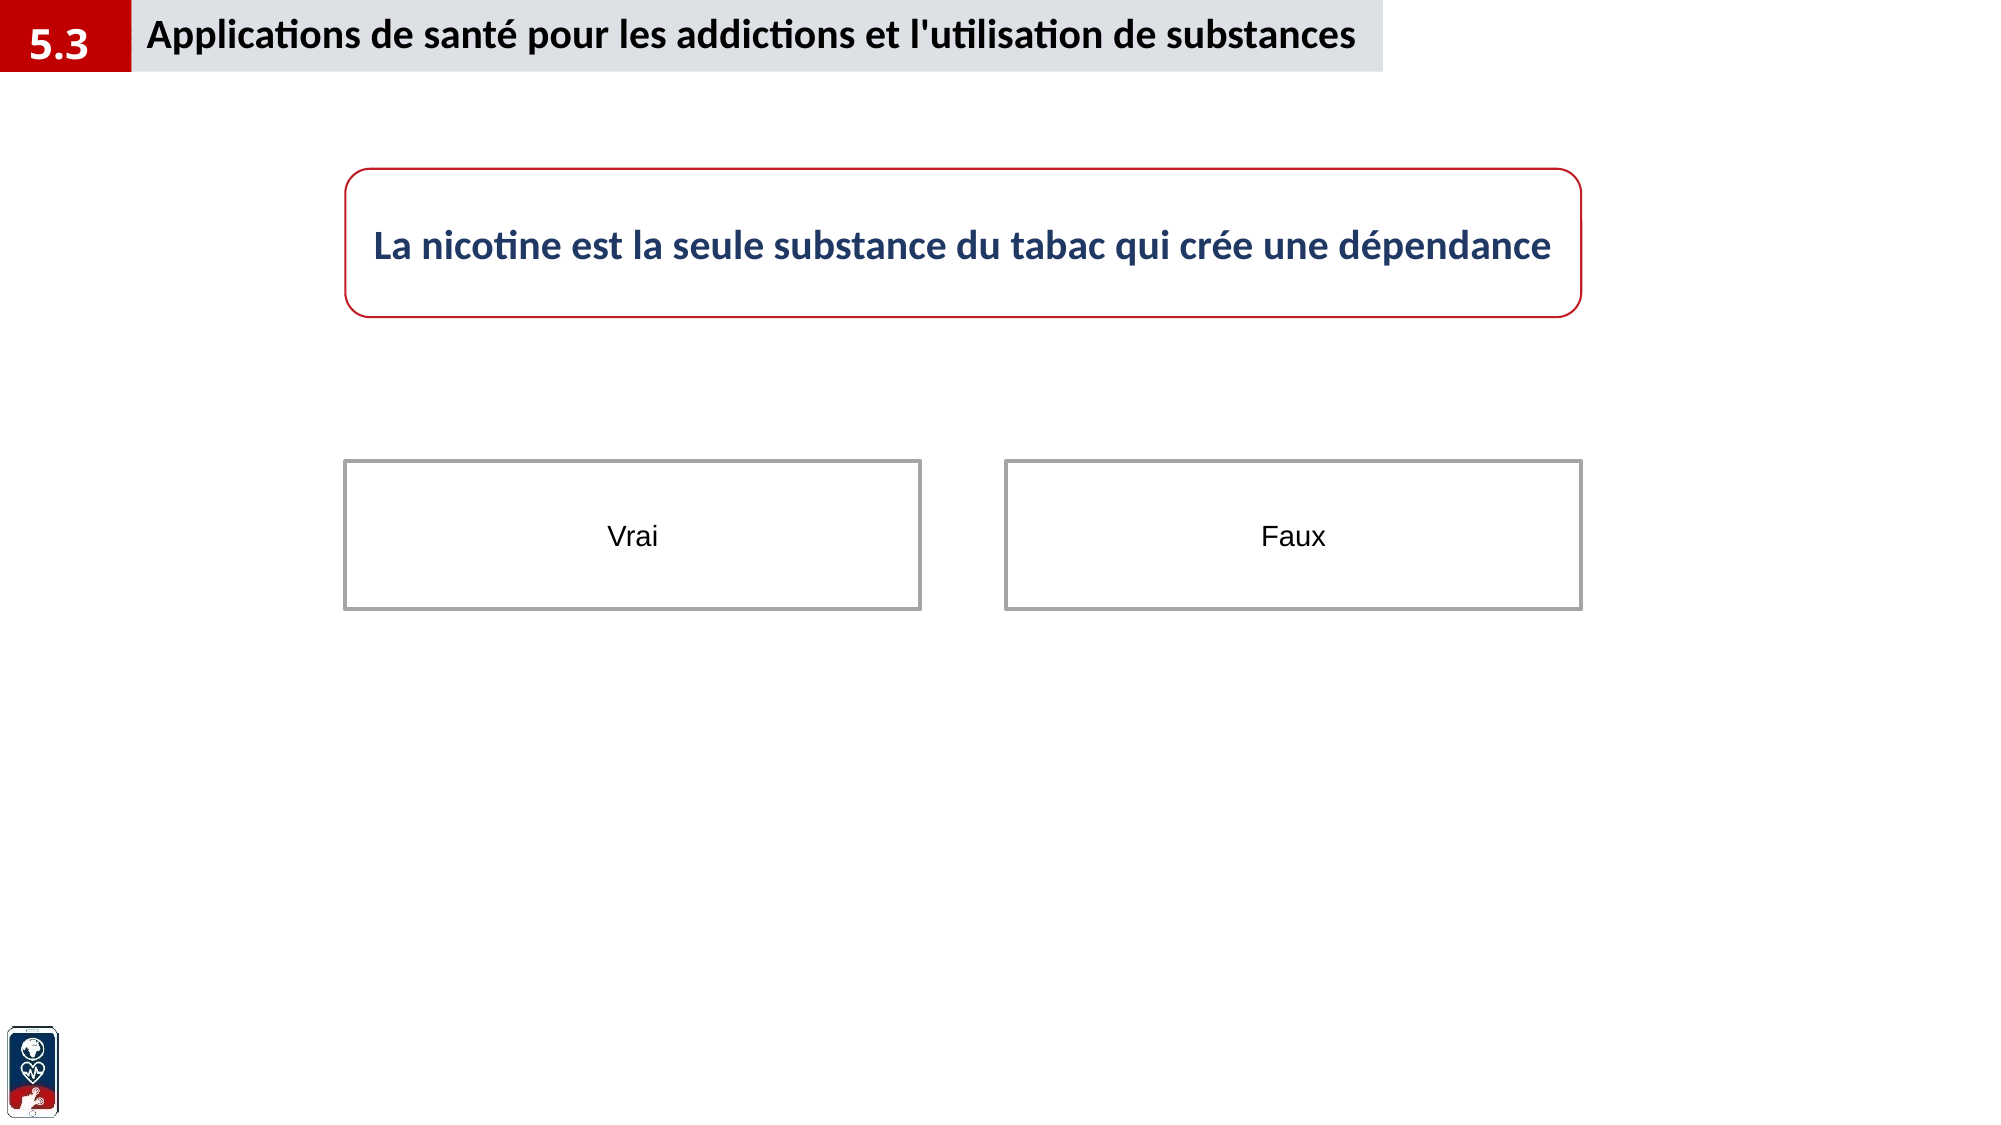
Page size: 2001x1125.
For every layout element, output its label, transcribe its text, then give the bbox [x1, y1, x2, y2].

text_box Applications de santé pour les addictions et l'utilisation de substances [131, 0, 1383, 72]
text_box 5.3 [14, 9, 132, 61]
picture [7, 1026, 59, 1118]
text_box Faux [1004, 459, 1583, 611]
text_box [0, 0, 131, 72]
text_box La nicotine est la seule substance du tabac qui crée une dépendance [345, 168, 1582, 318]
text_box Vrai [343, 459, 922, 611]
